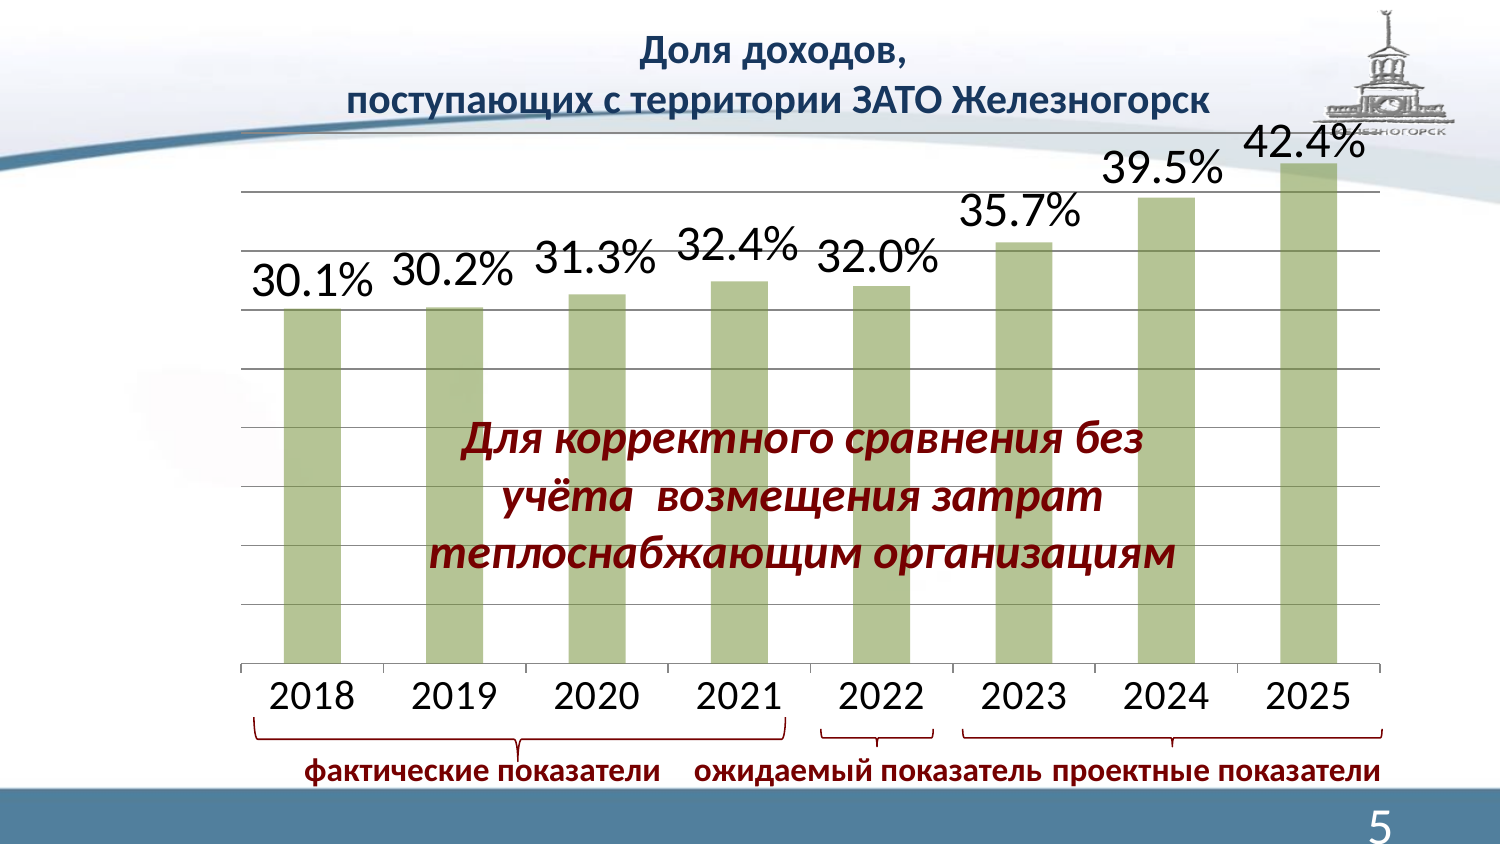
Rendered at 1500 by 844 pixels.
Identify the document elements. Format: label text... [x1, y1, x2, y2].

text_box [821, 738, 933, 748]
chart [100, 67, 1400, 730]
text_box 5 [1352, 785, 1459, 844]
text_box [255, 738, 784, 763]
text_box ожидаемый показатель [667, 740, 1033, 796]
picture [1305, 0, 1459, 139]
text_box проектные показатели [1033, 740, 1400, 796]
text_box Доля доходов, поступающих с территории ЗАТО Железногорск [242, 14, 1300, 65]
text_box фактические показатели [289, 741, 667, 796]
